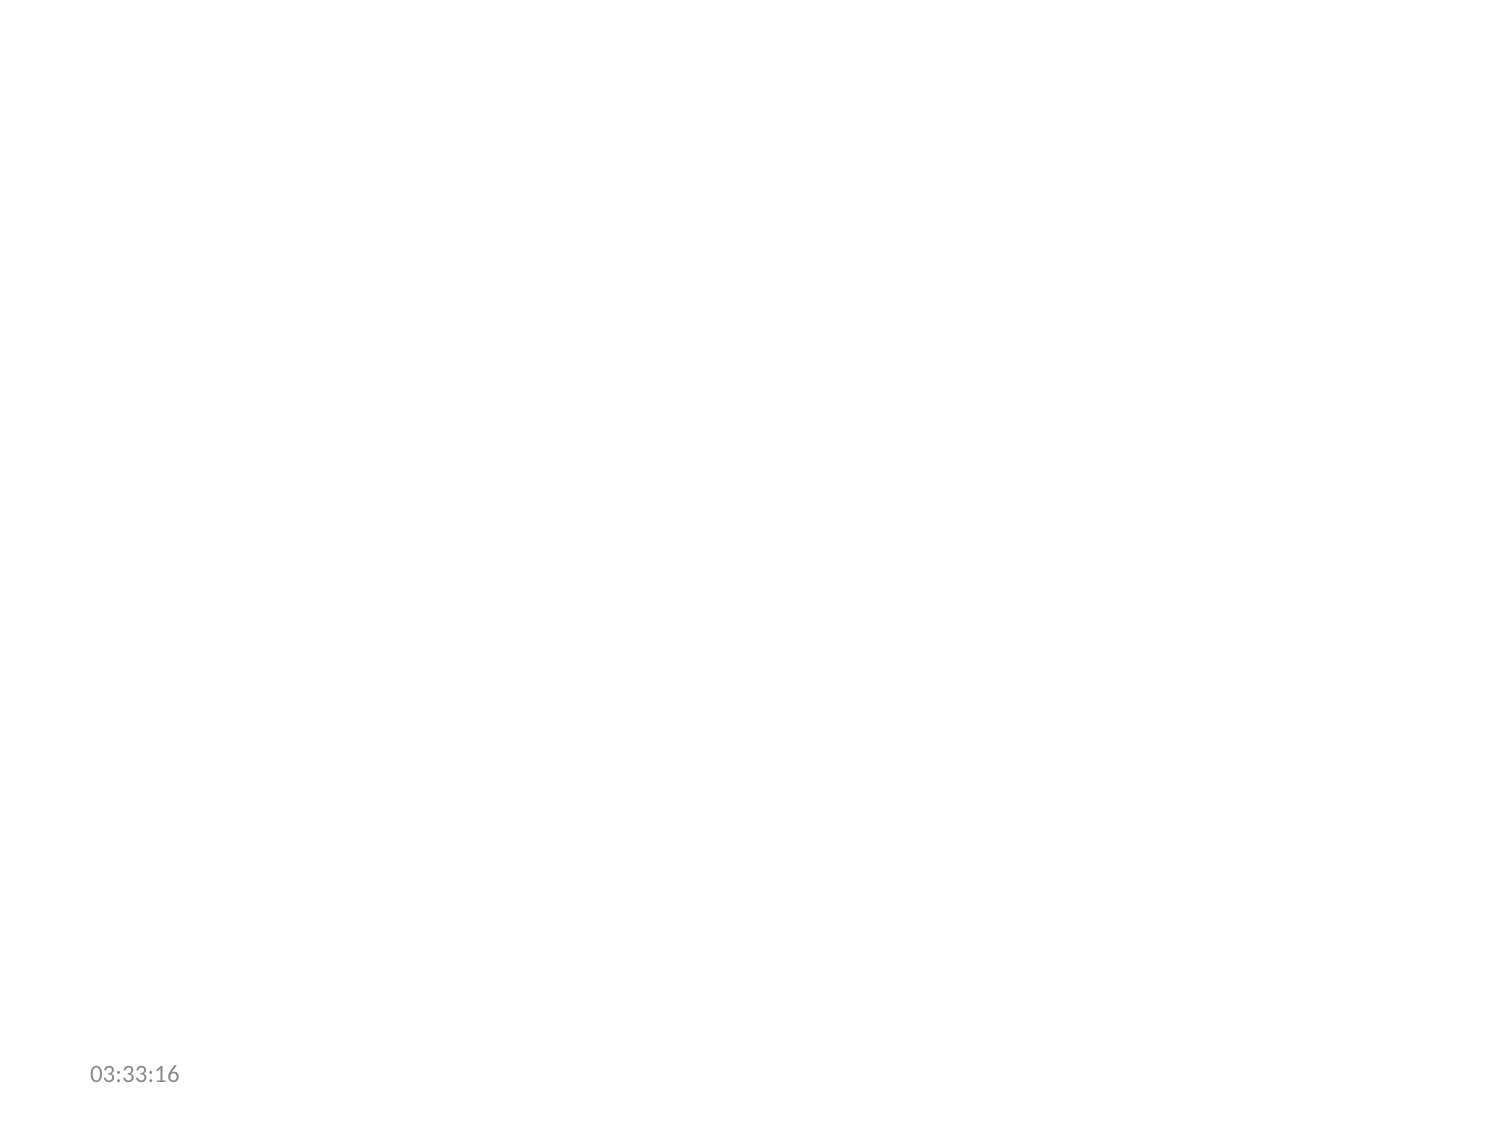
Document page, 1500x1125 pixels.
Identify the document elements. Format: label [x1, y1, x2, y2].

slide_number [75, 1042, 425, 1103]
